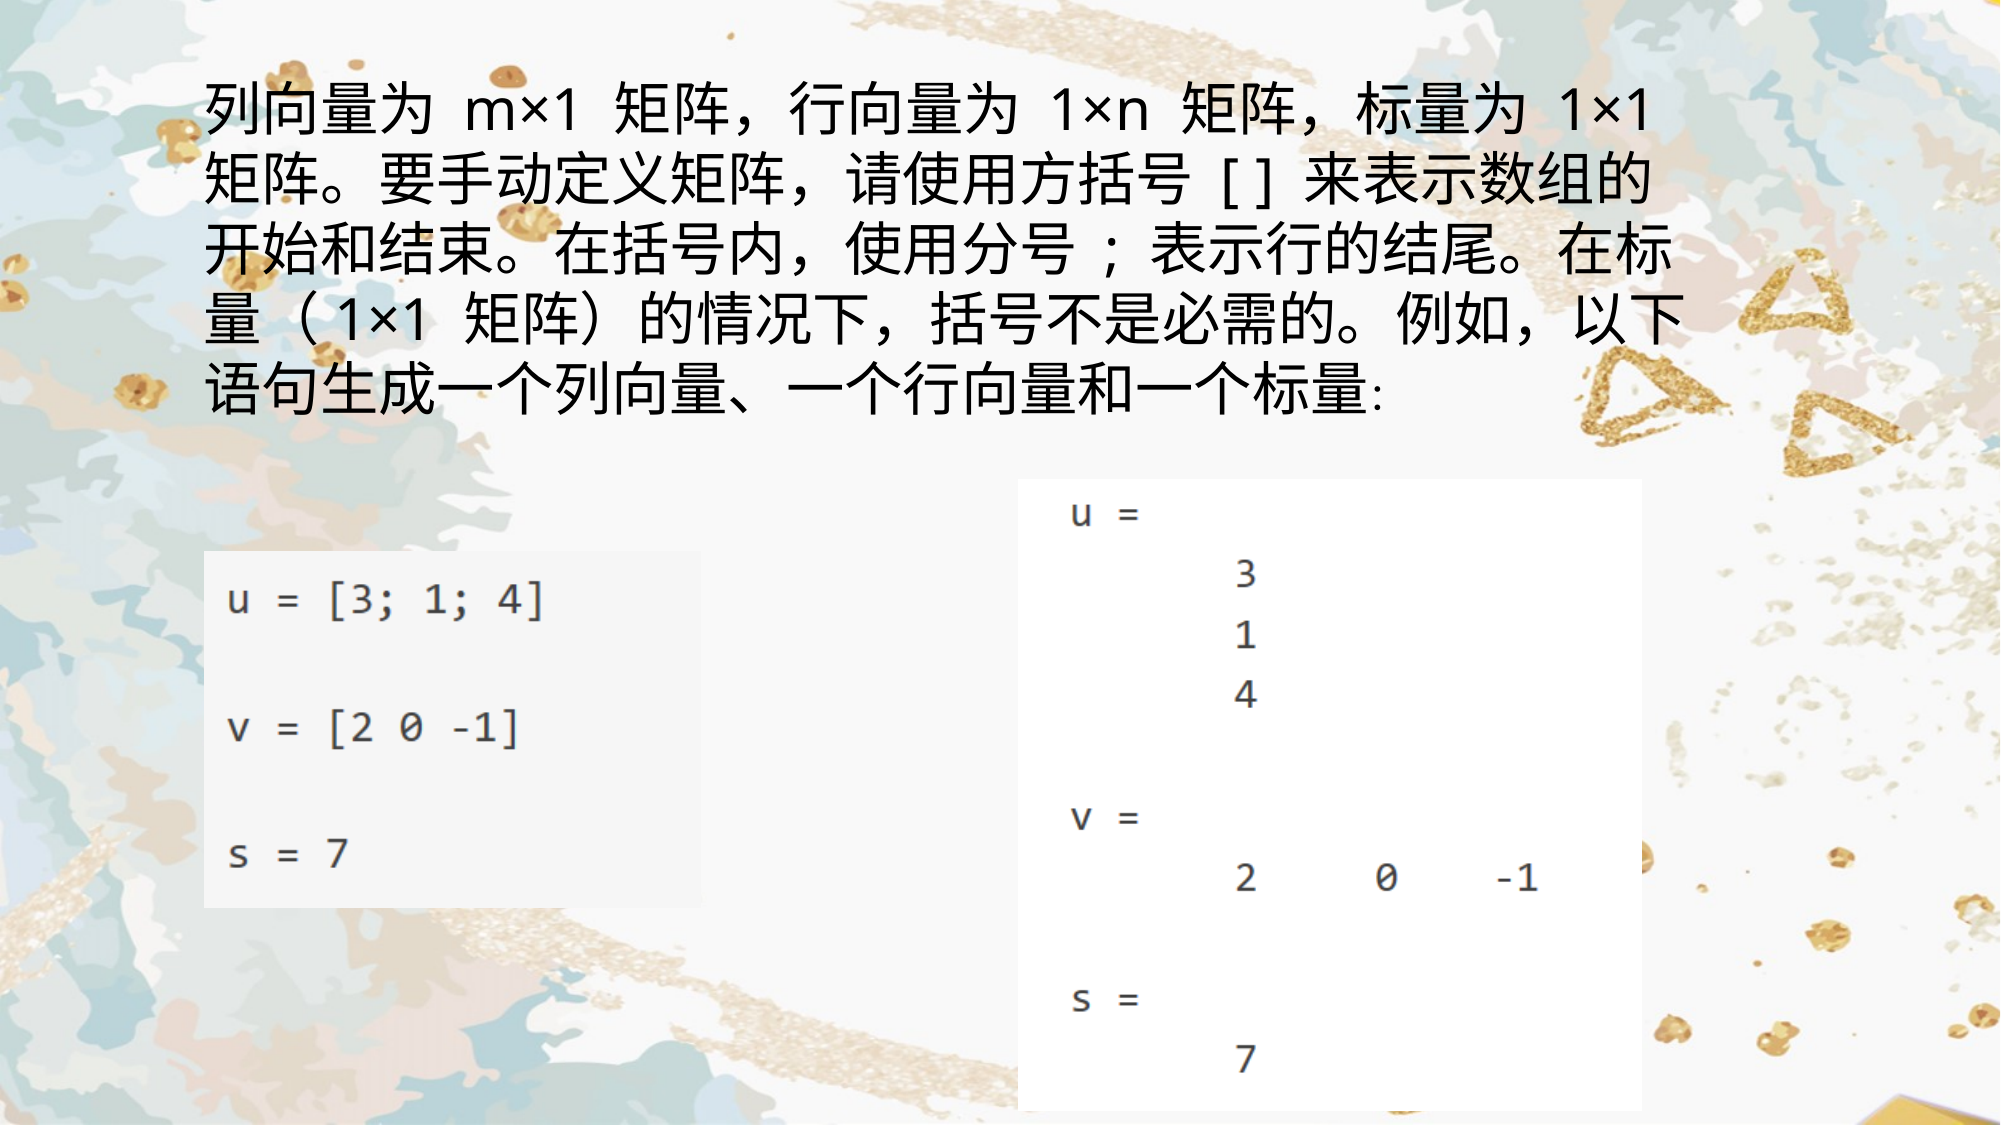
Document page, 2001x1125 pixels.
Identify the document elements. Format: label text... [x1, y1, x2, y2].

text_box 列向量为 m×1 矩阵，行向量为 1×n 矩阵，标量为 1×1 矩阵。要手动定义矩阵，请使用方括号 [ ] 来表示数组的开始和结束。在括号内，使用分号 ; 表示行的结尾。在标量（1×1 矩阵）的情况下，括号不是必需的。例如，以下语句生成一个列向量、一个行向量和一个标量： [188, 65, 1716, 430]
picture [0, 0, 2001, 1125]
